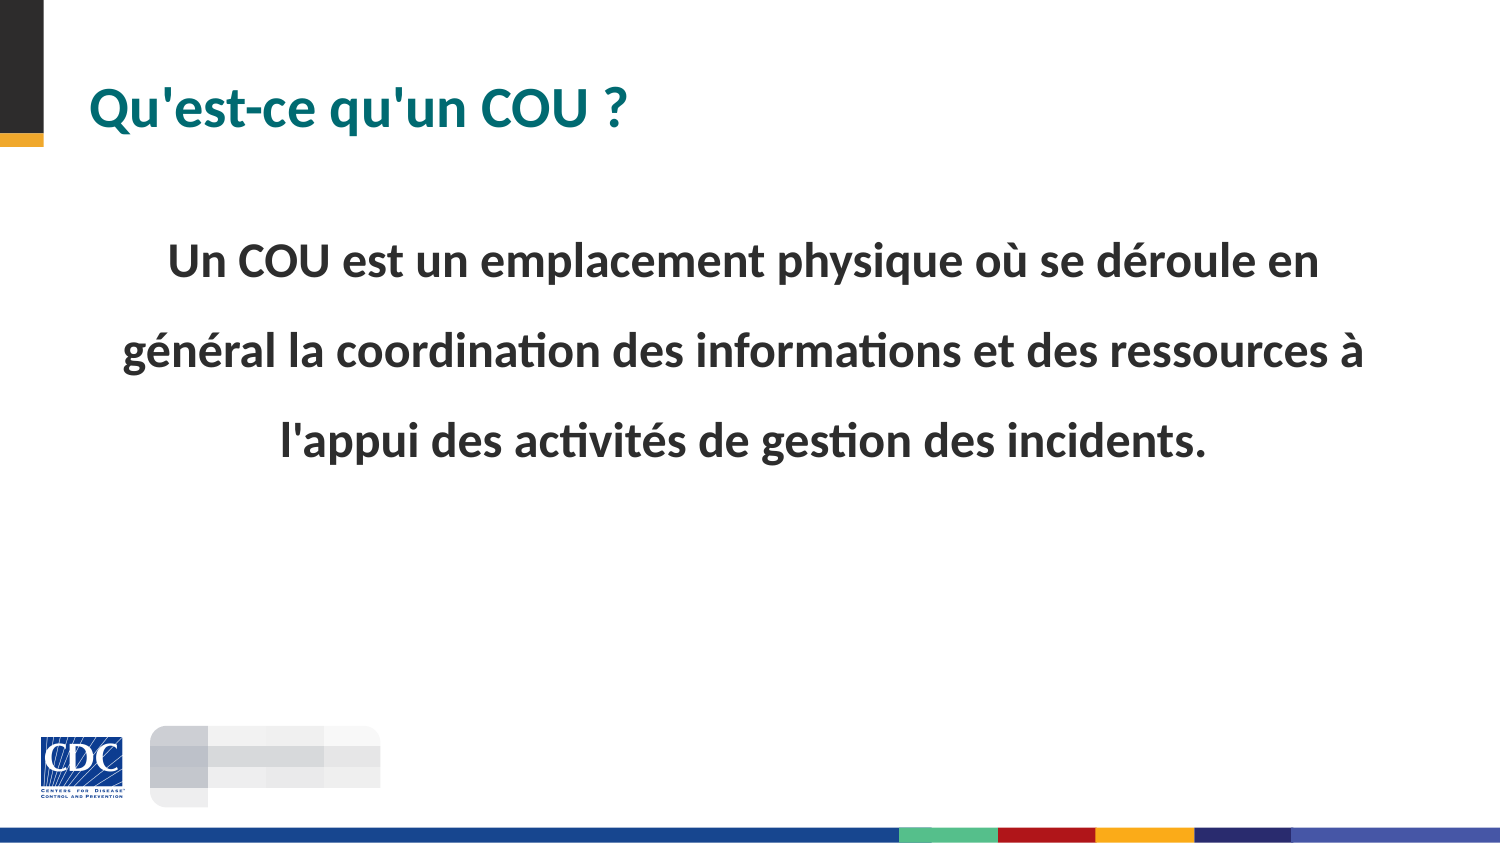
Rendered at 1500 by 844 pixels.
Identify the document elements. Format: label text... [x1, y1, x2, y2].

title Qu'est-ce qu'un COU ? [75, 33, 1425, 147]
list Un COU est un emplacement physique où se déroule en général la coordination des informations et des ressources à l'appui des activités de gestion des incidents. [75, 190, 1414, 739]
picture [41, 737, 125, 798]
